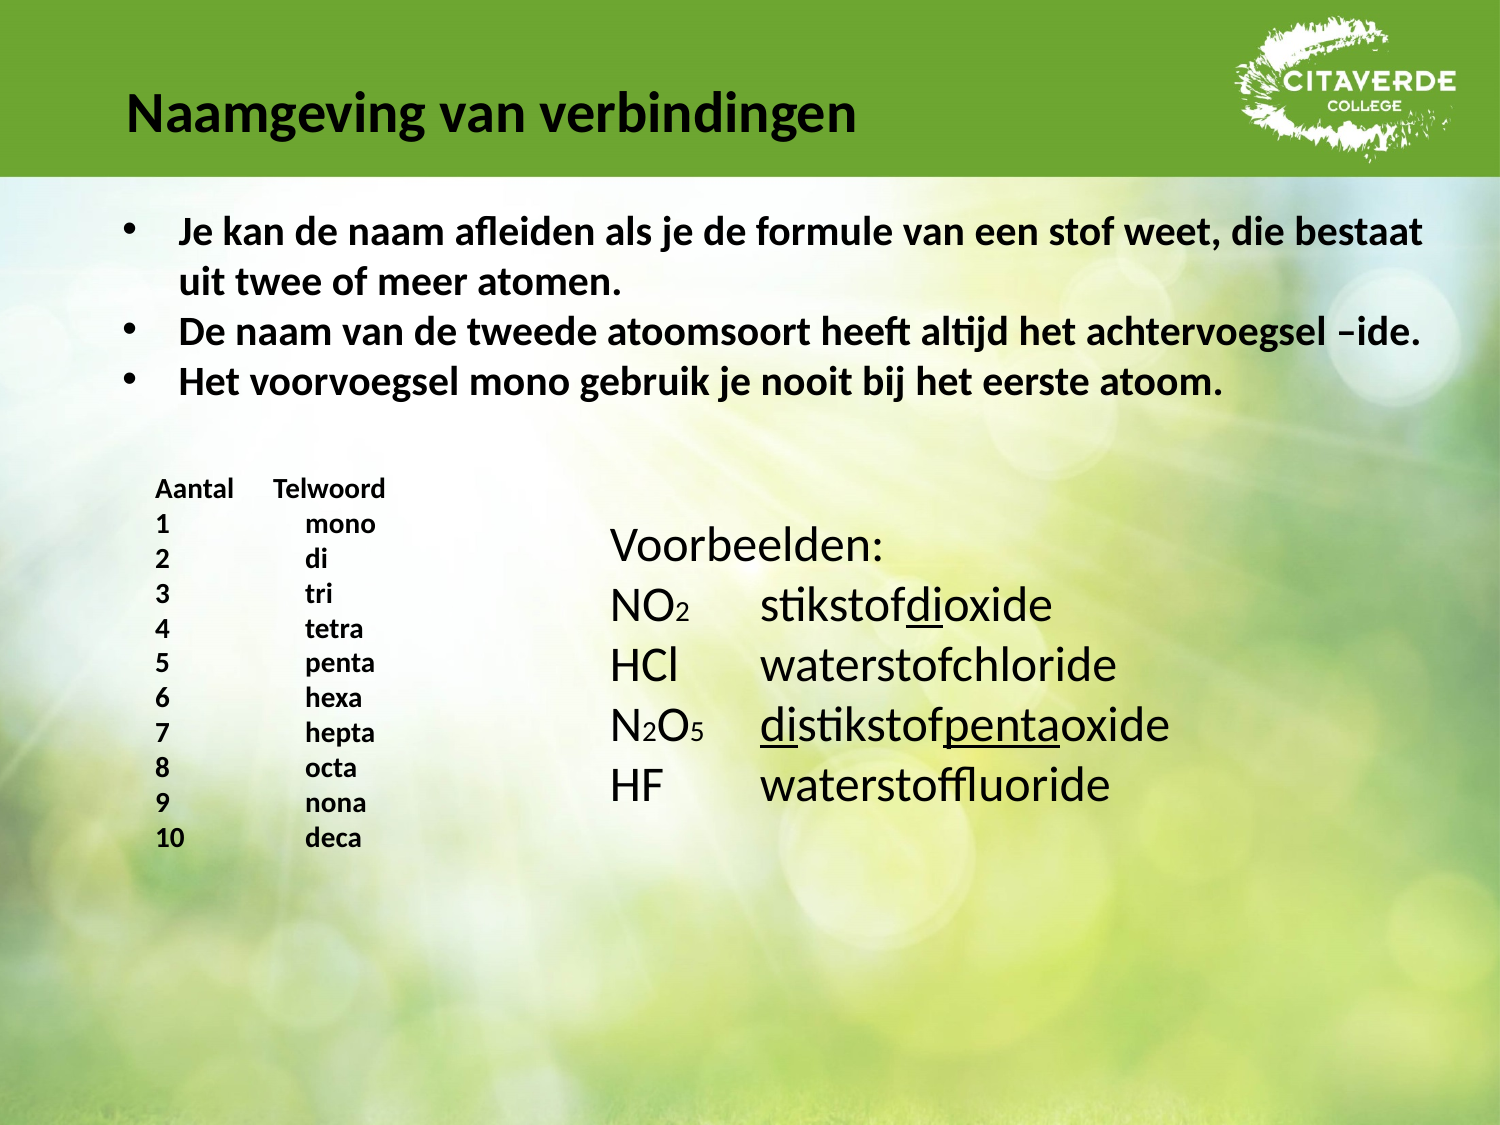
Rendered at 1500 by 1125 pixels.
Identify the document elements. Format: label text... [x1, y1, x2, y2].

picture [0, 0, 1500, 1125]
text_box Je kan de naam afleiden als je de formule van een stof weet, die bestaat uit twee of meer atomen. De naam van de tweede atoomsoort heeft altijd het achtervoegsel –ide. Het voorvoegsel mono gebruik je nooit bij het eerste atoom. [107, 196, 1454, 512]
text_box Voorbeelden: NO2 stikstofdioxide HCl waterstofchloride N2O5 distikstofpentaoxide HF waterstoffluoride [595, 512, 1340, 820]
text_box Naamgeving van verbindingen [112, 66, 1128, 152]
text_box Aantal Telwoord 1 mono 2 di 3 tri 4 tetra 5 penta 6 hexa 7 hepta 8 octa 9 nona 10 deca [140, 512, 507, 861]
